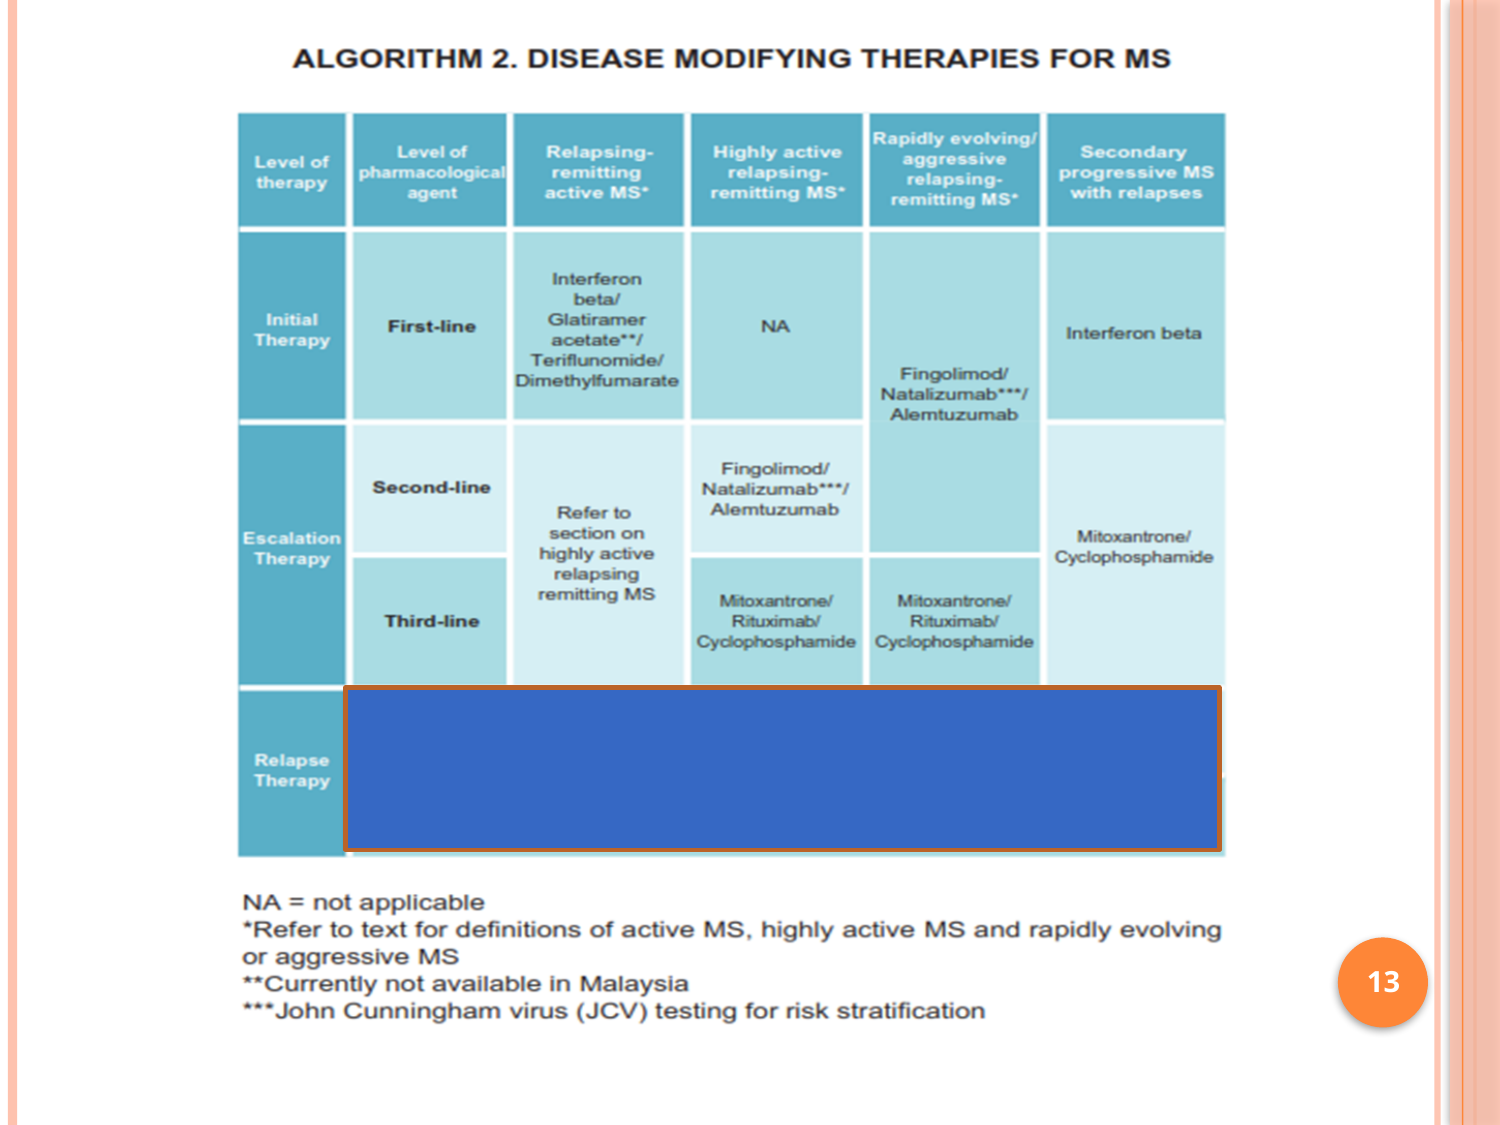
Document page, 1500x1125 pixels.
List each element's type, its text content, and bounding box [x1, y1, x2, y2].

slide_number 13 [1333, 940, 1434, 1027]
picture [214, 39, 1287, 1077]
